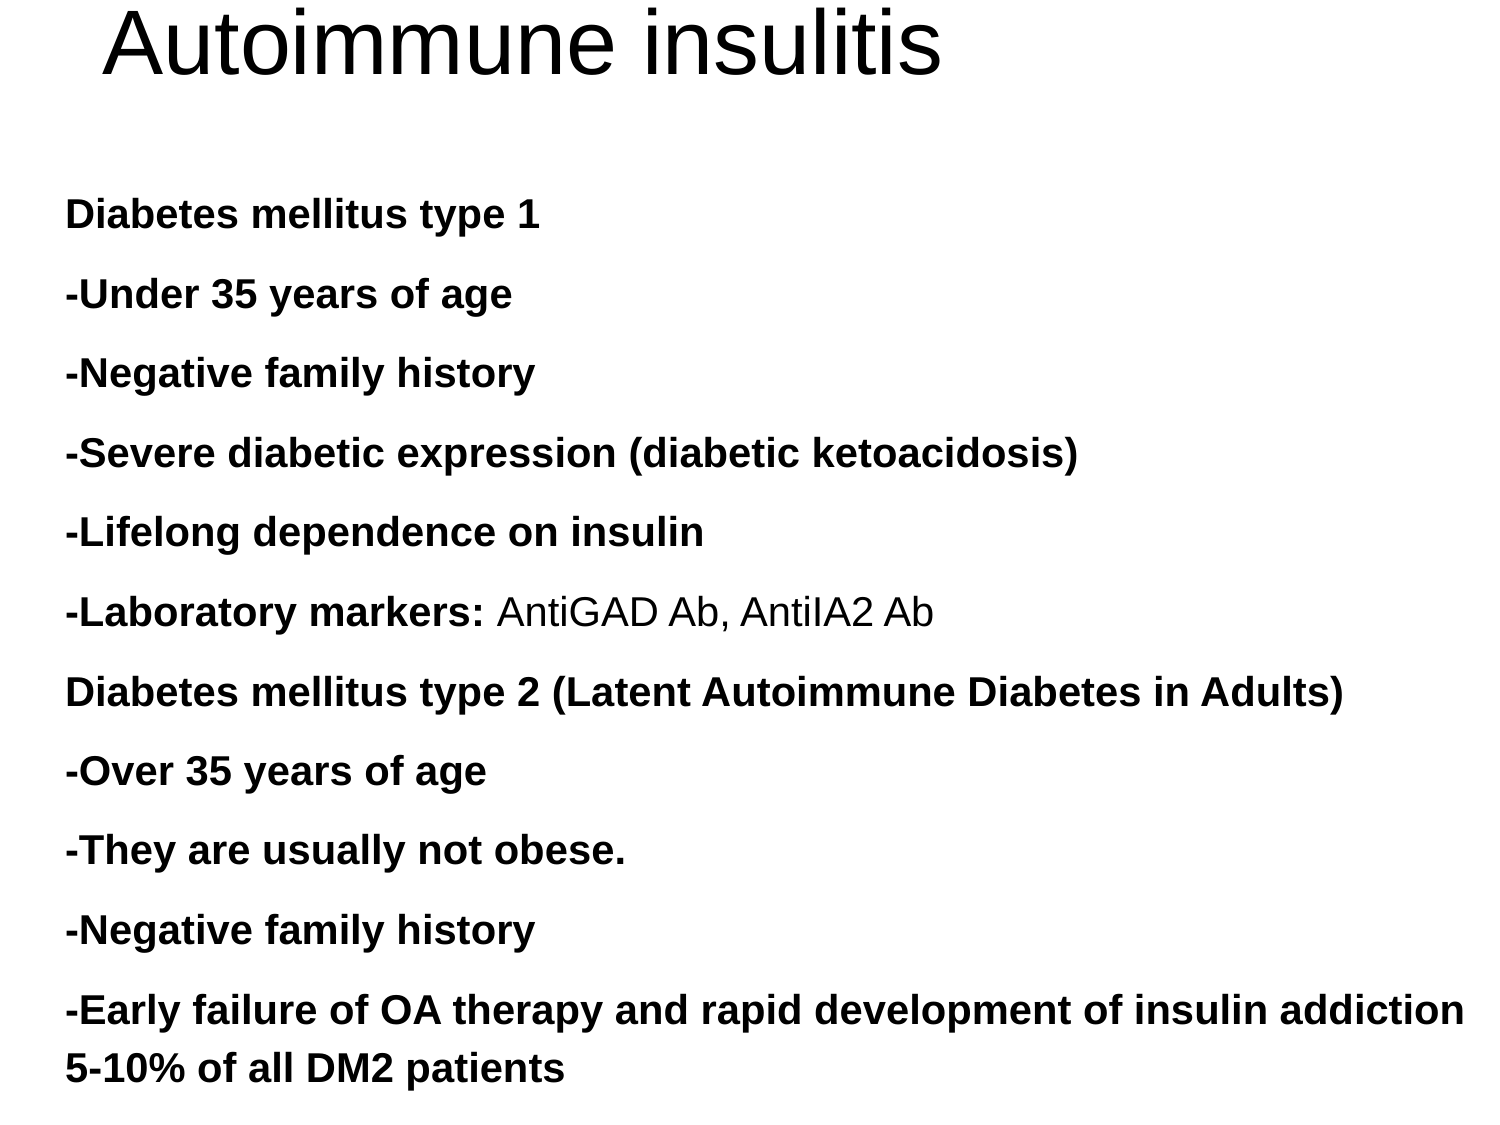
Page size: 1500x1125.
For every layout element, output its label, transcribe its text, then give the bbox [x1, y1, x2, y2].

title Autoimmune insulitis [87, 0, 1438, 76]
list Diabetes mellitus type 1 -Under 35 years of age -Negative family history -Severe diabetic expression (diabetic ketoacidosis) -Lifelong dependence on insulin -Laboratory markers: AntiGAD Ab, AntiIA2 Ab Diabetes mellitus type 2 (Latent Autoimmune Diabetes in Adults) -Over 35 years of age -They are usually not obese. -Negative family history -Early failure of OA therapy and rapid development of insulin addiction 5-10% of all DM2 patients [49, 99, 1500, 1088]
